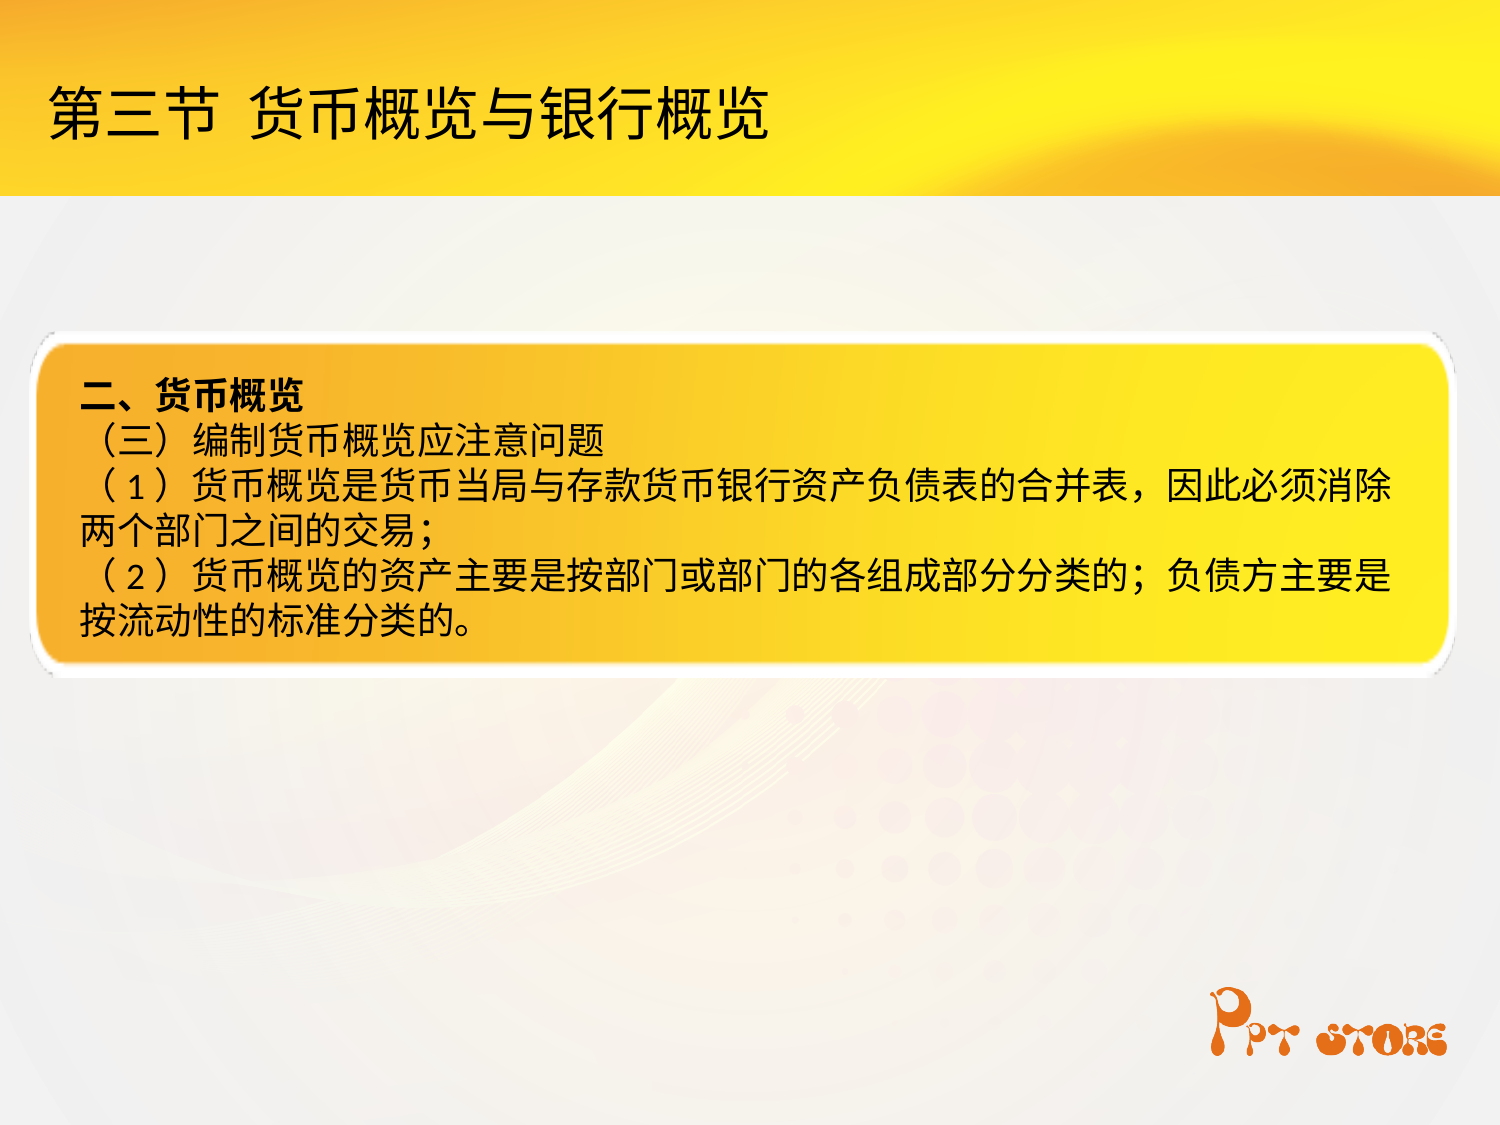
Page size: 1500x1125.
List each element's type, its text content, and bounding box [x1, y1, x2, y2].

picture [0, 0, 1500, 1125]
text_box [29, 330, 1500, 740]
title 第三节 货币概览与银行概览 [0, 54, 1085, 171]
